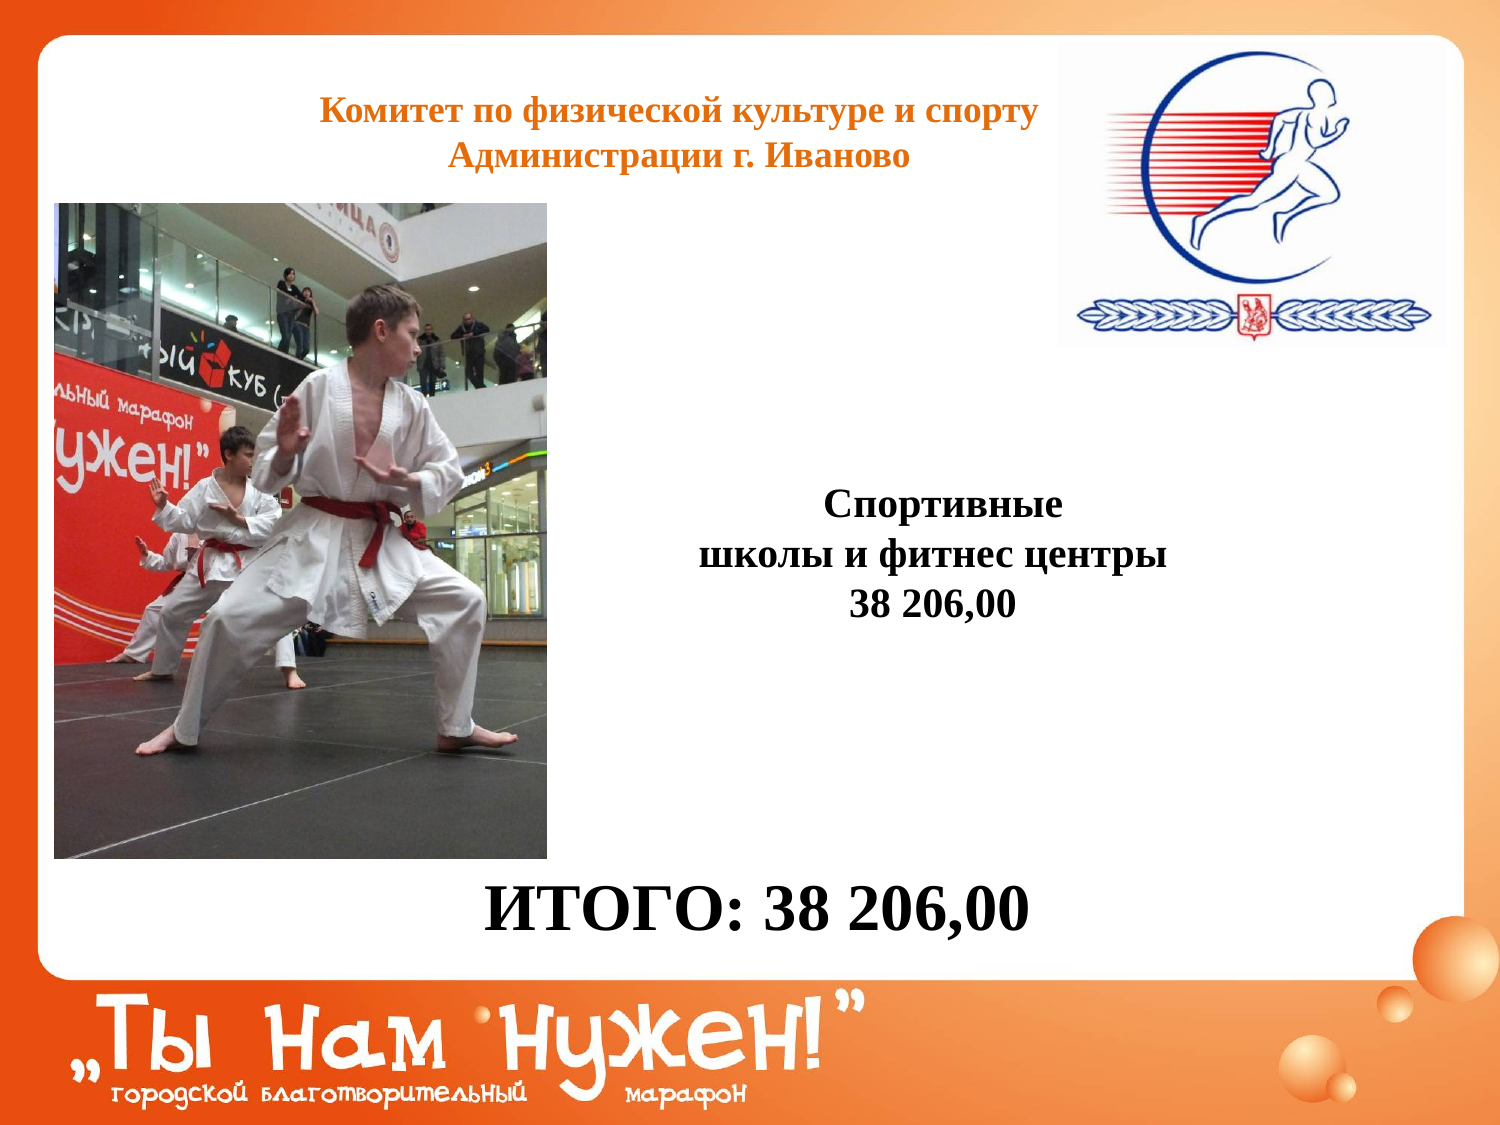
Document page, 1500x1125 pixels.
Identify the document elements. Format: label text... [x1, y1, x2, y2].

text_box ИТОГО: 38 206,00 [407, 856, 1093, 952]
text_box Комитет по физической культуре и спорту Администрации г. Иваново [304, 78, 1052, 183]
text_box Спортивные школы и фитнес центры 38 206,00 [551, 468, 1388, 634]
picture [0, 0, 1500, 1125]
